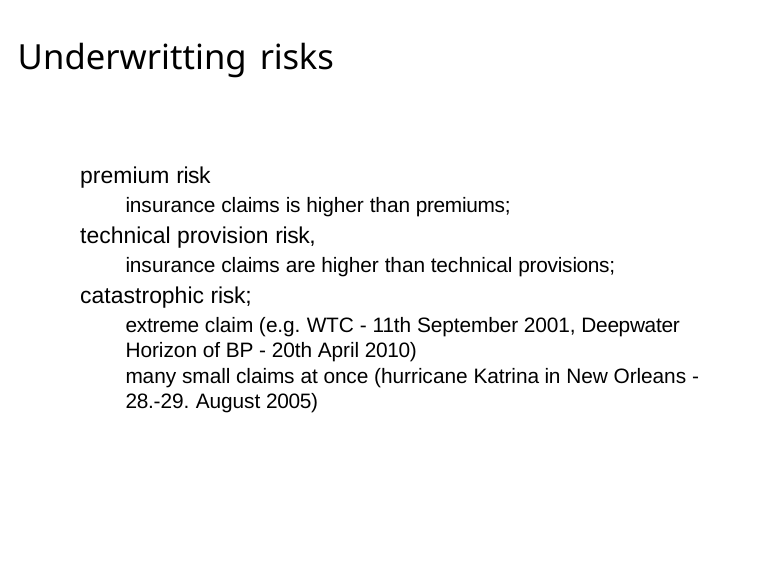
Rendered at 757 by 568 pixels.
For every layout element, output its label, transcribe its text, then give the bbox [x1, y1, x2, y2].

title Underwritting risks [0, 0, 756, 103]
text_box premium risk insurance claims is higher than premiums; technical provision risk, insurance claims are higher than technical provisions; catastrophic risk; extreme claim (e.g. WTC - 11th September 2001, Deepwater Horizon of BP - 20th April 2010) many small claims at once (hurricane Katrina in New Orleans - 28.-29. August 2005) [78, 154, 703, 413]
